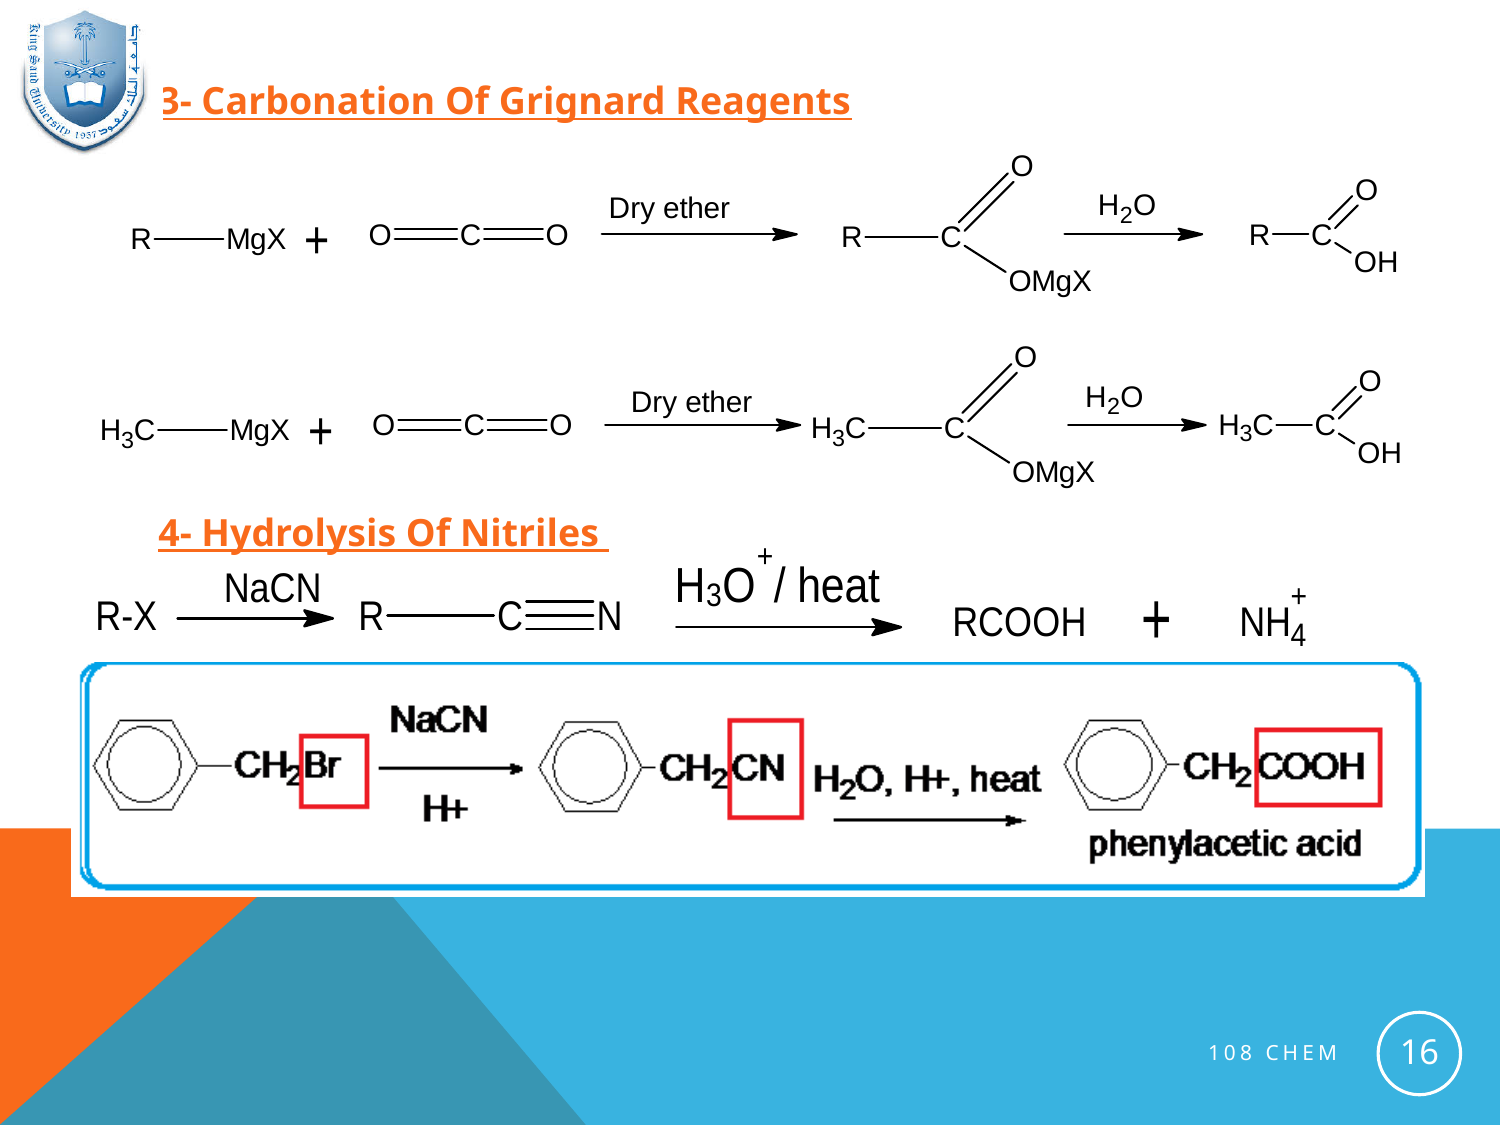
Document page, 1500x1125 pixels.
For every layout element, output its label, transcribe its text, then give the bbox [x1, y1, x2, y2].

picture [71, 662, 1426, 898]
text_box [94, 537, 1308, 660]
list 3- Carbonation Of Grignard Reagents 4- Hydrolysis Of Nitriles [143, 499, 1377, 660]
list 3- Carbonation Of Grignard Reagents 4- Hydrolysis Of Nitriles [166, 69, 1377, 148]
picture [90, 665, 1415, 884]
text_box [99, 149, 1403, 490]
slide_number 16 [1376, 1010, 1463, 1097]
footer 108 Chem [577, 1031, 1352, 1076]
picture [4, 1, 163, 160]
